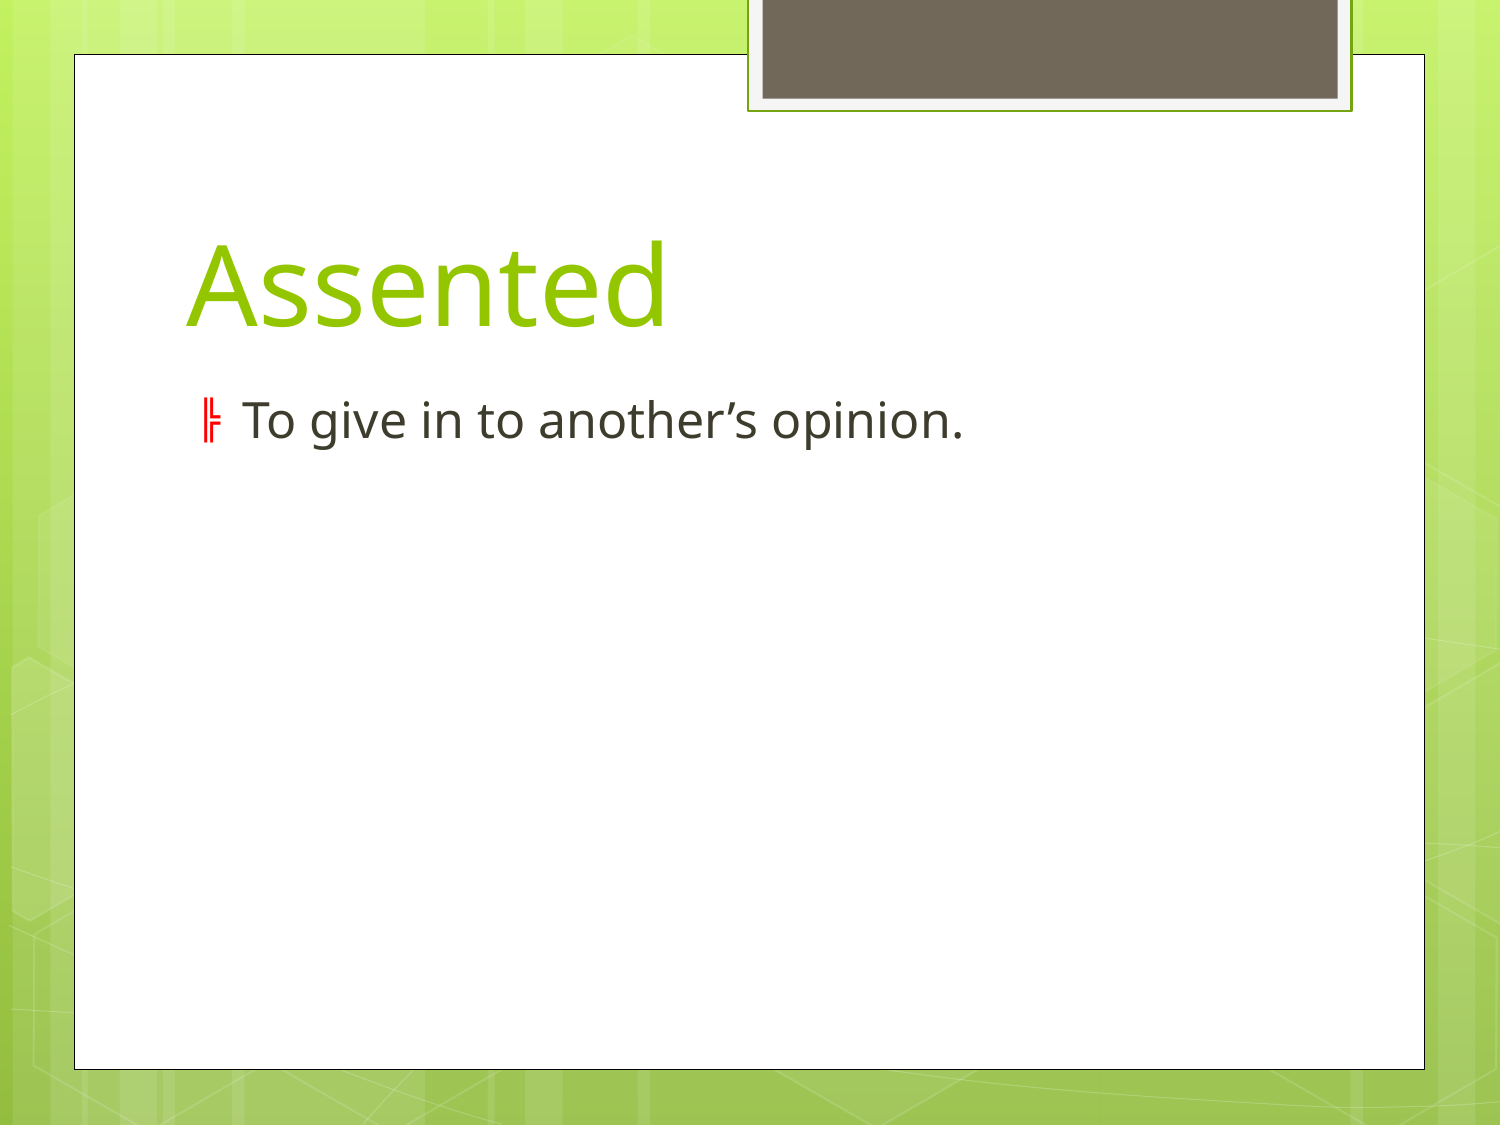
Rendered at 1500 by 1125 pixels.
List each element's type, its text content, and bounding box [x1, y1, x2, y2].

list To give in to another’s opinion. [171, 381, 1283, 957]
title Assented [171, 168, 1324, 357]
